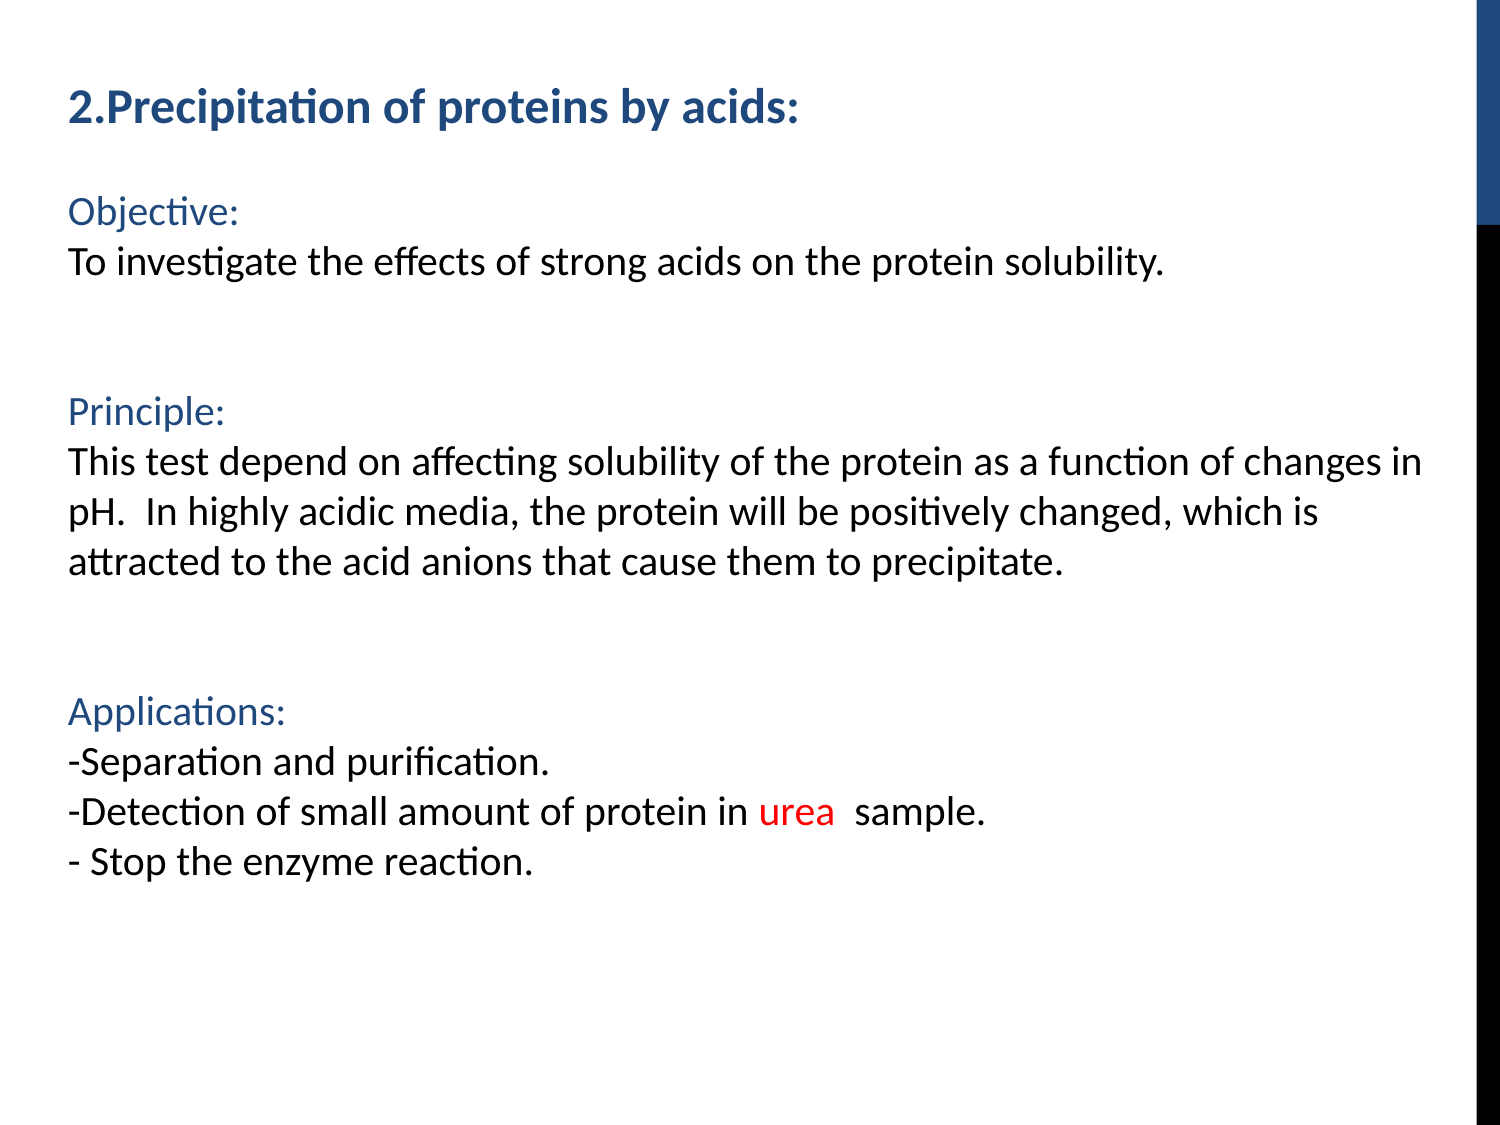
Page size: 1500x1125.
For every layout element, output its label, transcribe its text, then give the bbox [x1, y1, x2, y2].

text_box 2.Precipitation of proteins by acids: Objective: To investigate the effects of strong acids on the protein solubility. Principle: This test depend on affecting solubility of the protein as a function of changes in pH. In highly acidic media, the protein will be positively changed, which is attracted to the acid anions that cause them to precipitate. Applications: -Separation and purification. -Detection of small amount of protein in urea sample. - Stop the enzyme reaction. [53, 66, 1459, 1002]
